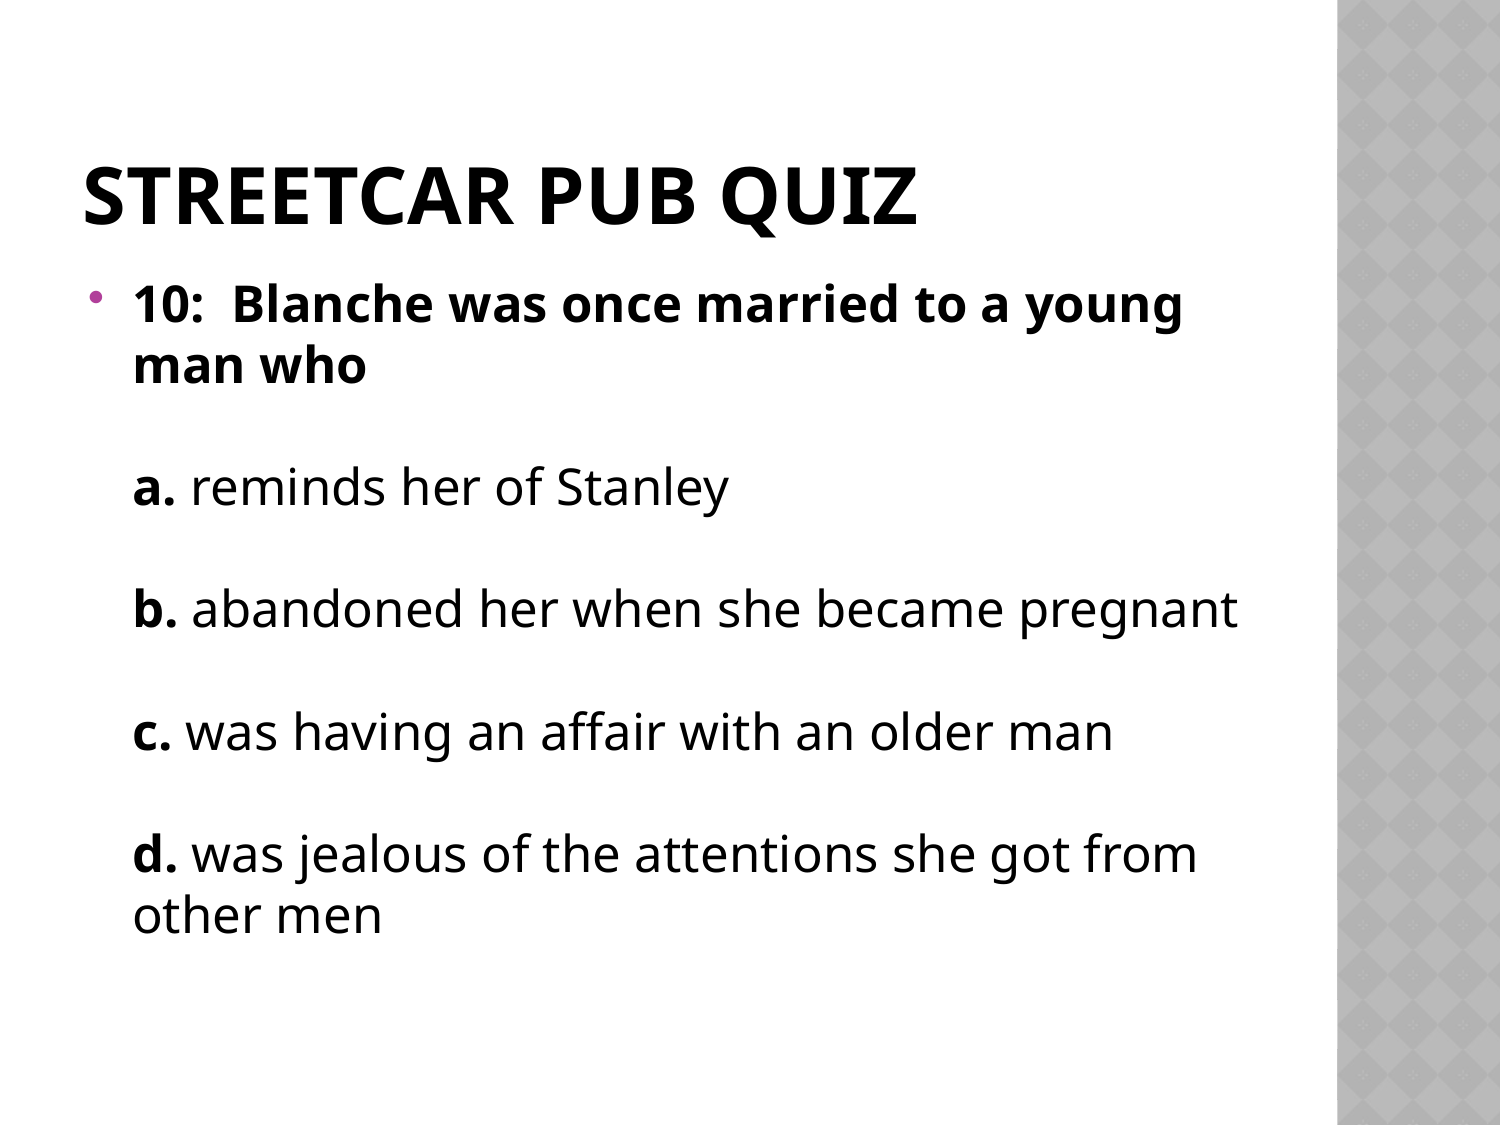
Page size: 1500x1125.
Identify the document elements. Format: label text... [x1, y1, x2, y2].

list 10: Blanche was once married to a young man who a. reminds her of Stanley b. abandoned her when she became pregnant c. was having an affair with an older man d. was jealous of the attentions she got from other men [75, 264, 1263, 1059]
title Streetcar pub quiz [75, 52, 1263, 240]
